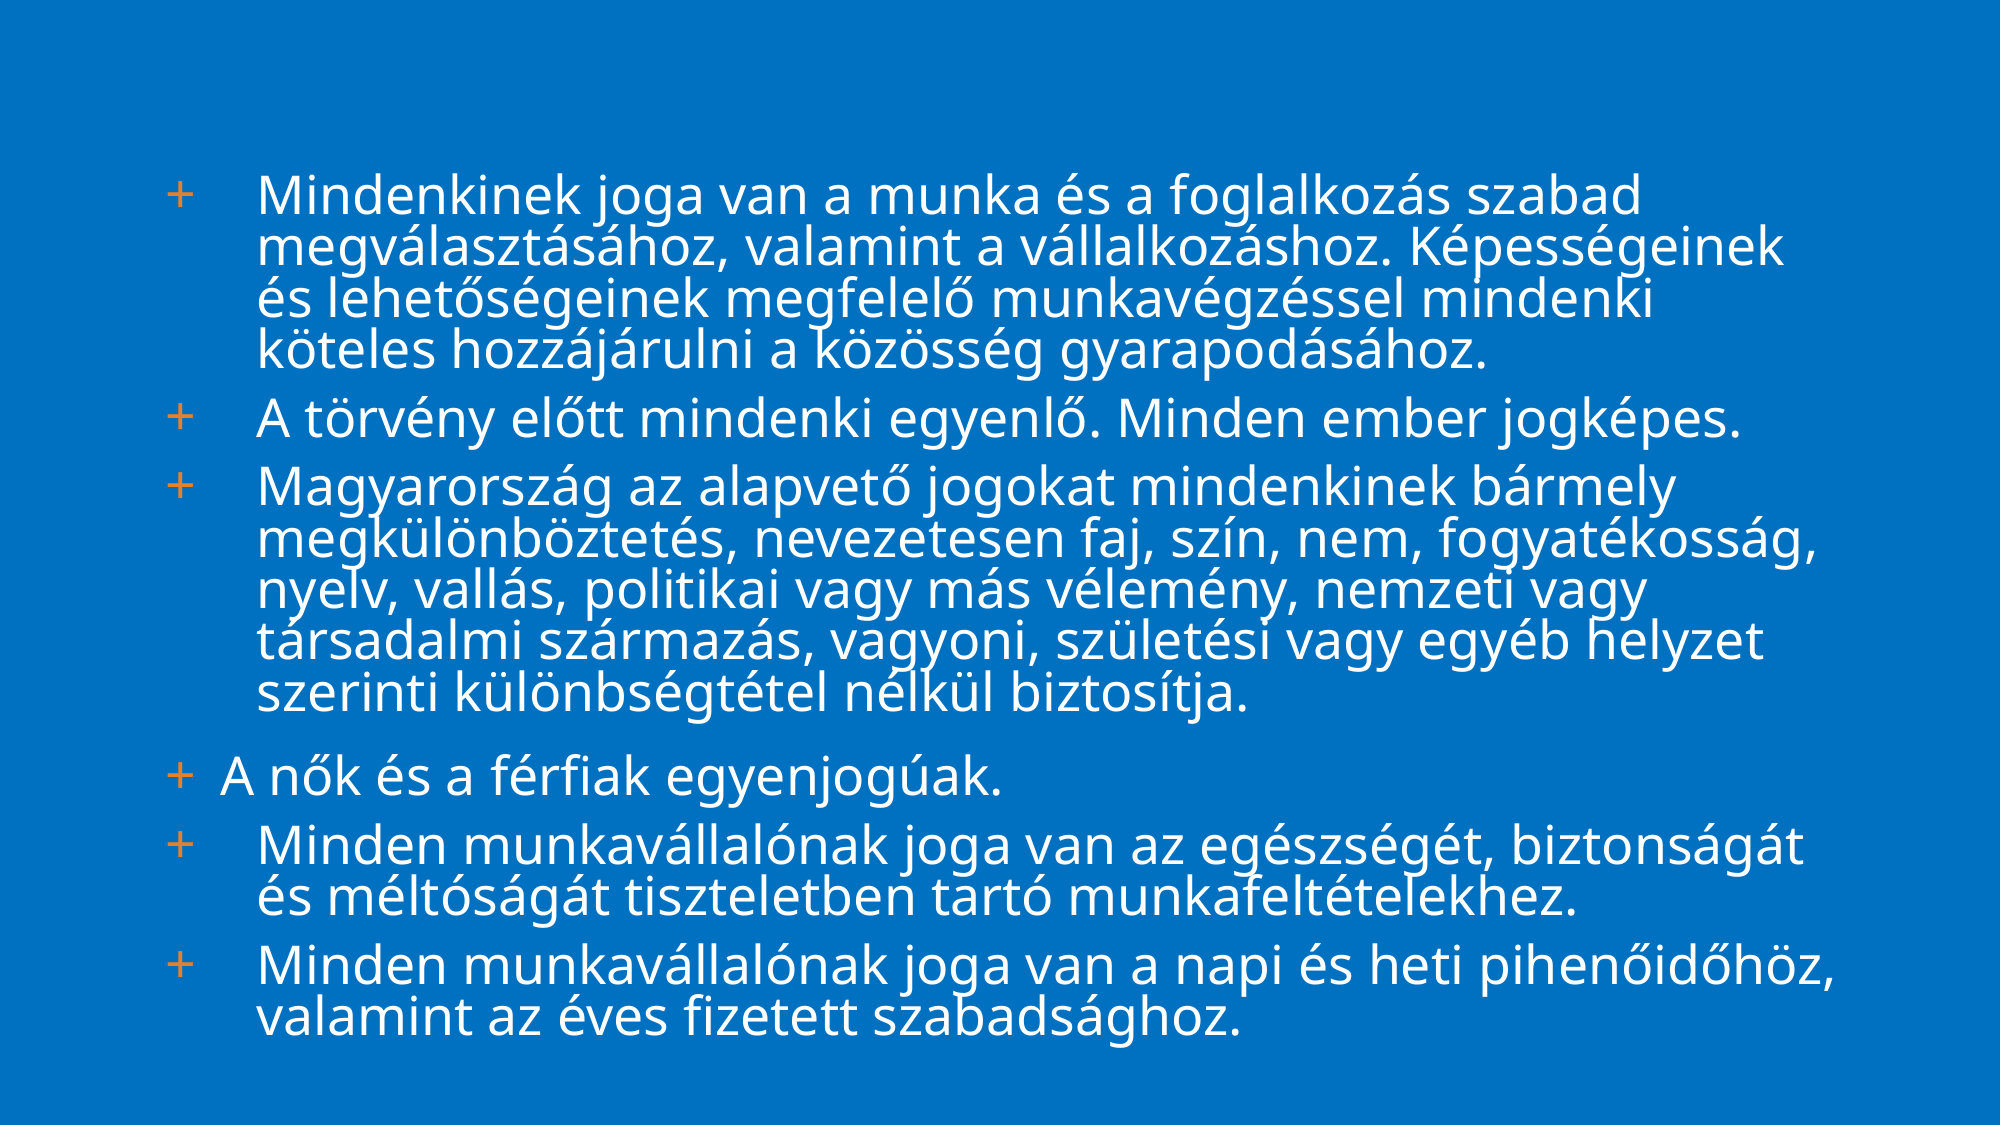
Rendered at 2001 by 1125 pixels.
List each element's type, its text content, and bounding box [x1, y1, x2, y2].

list Mindenkinek joga van a munka és a foglalkozás szabad megválasztásához, valamint a vállalkozáshoz. Képességeinek és lehetőségeinek megfelelő munkavégzéssel mindenki köteles hozzájárulni a közösség gyarapodásához. A törvény előtt mindenki egyenlő. Minden ember jogképes. Magyarország az alapvető jogokat mindenkinek bármely megkülönböztetés, nevezetesen faj, szín, nem, fogyatékosság, nyelv, vallás, politikai vagy más vélemény, nemzeti vagy társadalmi származás, vagyoni, születési vagy egyéb helyzet szerinti különbségtétel nélkül biztosítja. A nők és a férfiak egyenjogúak. Minden munkavállalónak joga van az egészségét, biztonságát és méltóságát tiszteletben tartó munkafeltételekhez. Minden munkavállalónak joga van a napi és heti pihenőidőhöz, valamint az éves fizetett szabadsághoz. [150, 165, 1853, 1072]
